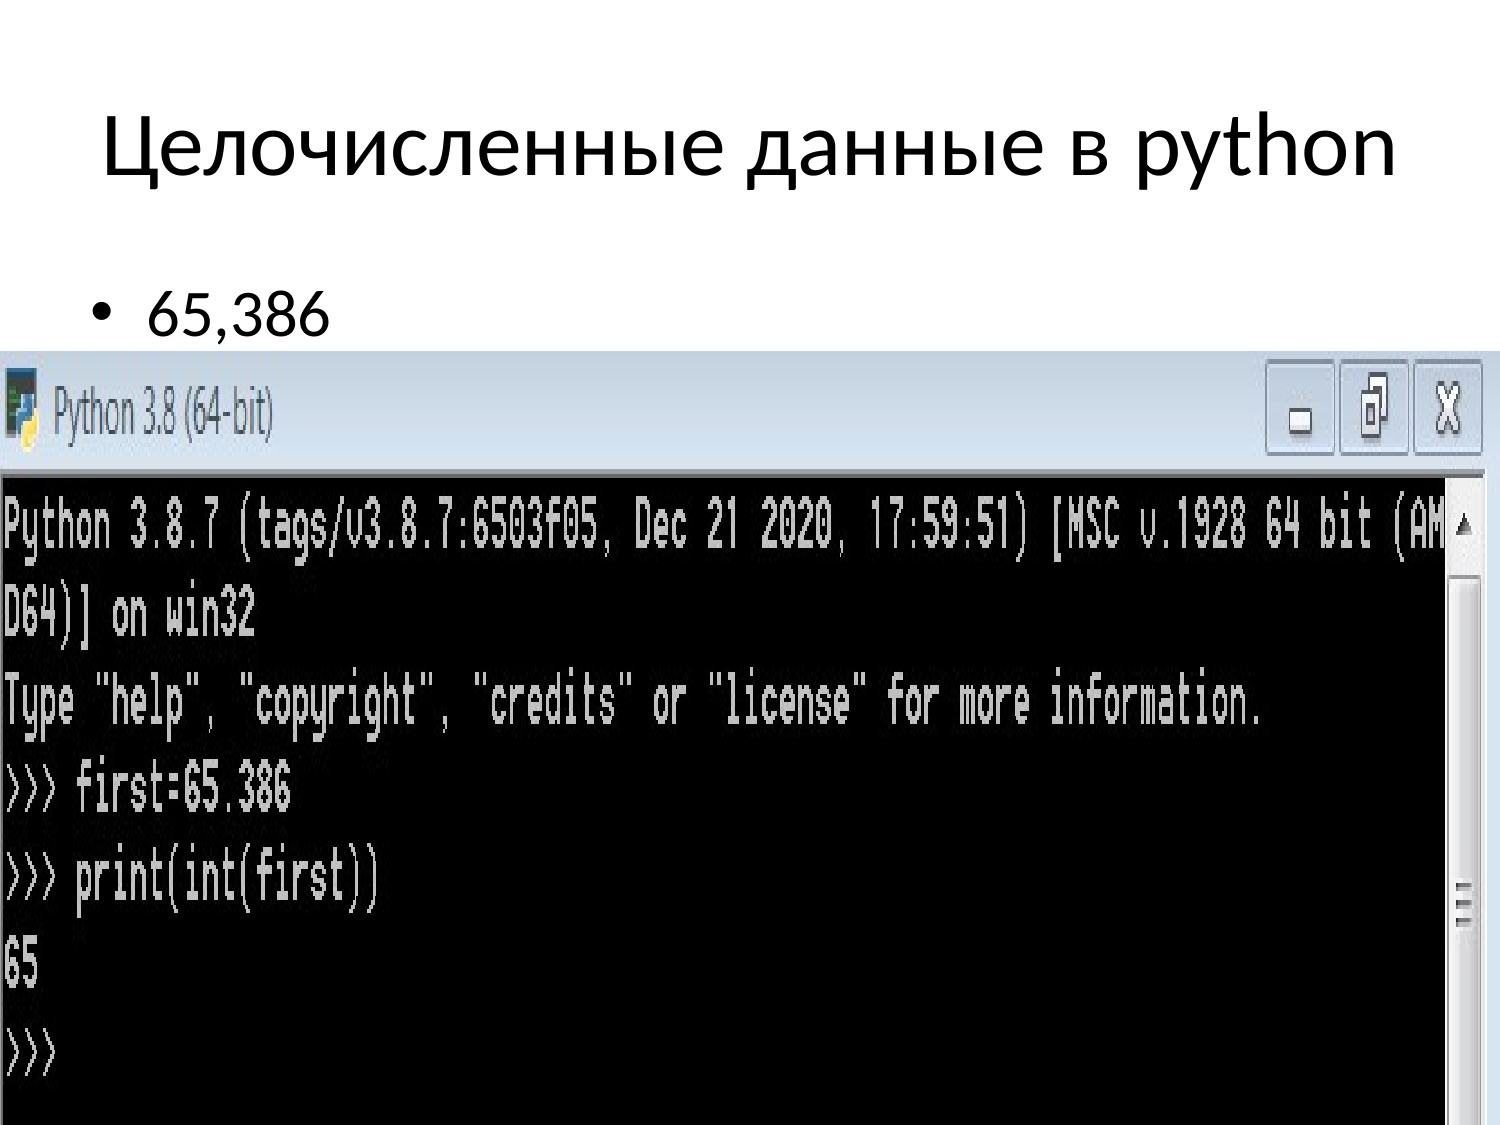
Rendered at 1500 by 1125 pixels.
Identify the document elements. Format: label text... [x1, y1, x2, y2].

picture [0, 351, 1500, 1125]
title Целочисленные данные в python [75, 45, 1425, 233]
list 65,386 [75, 262, 1425, 349]
